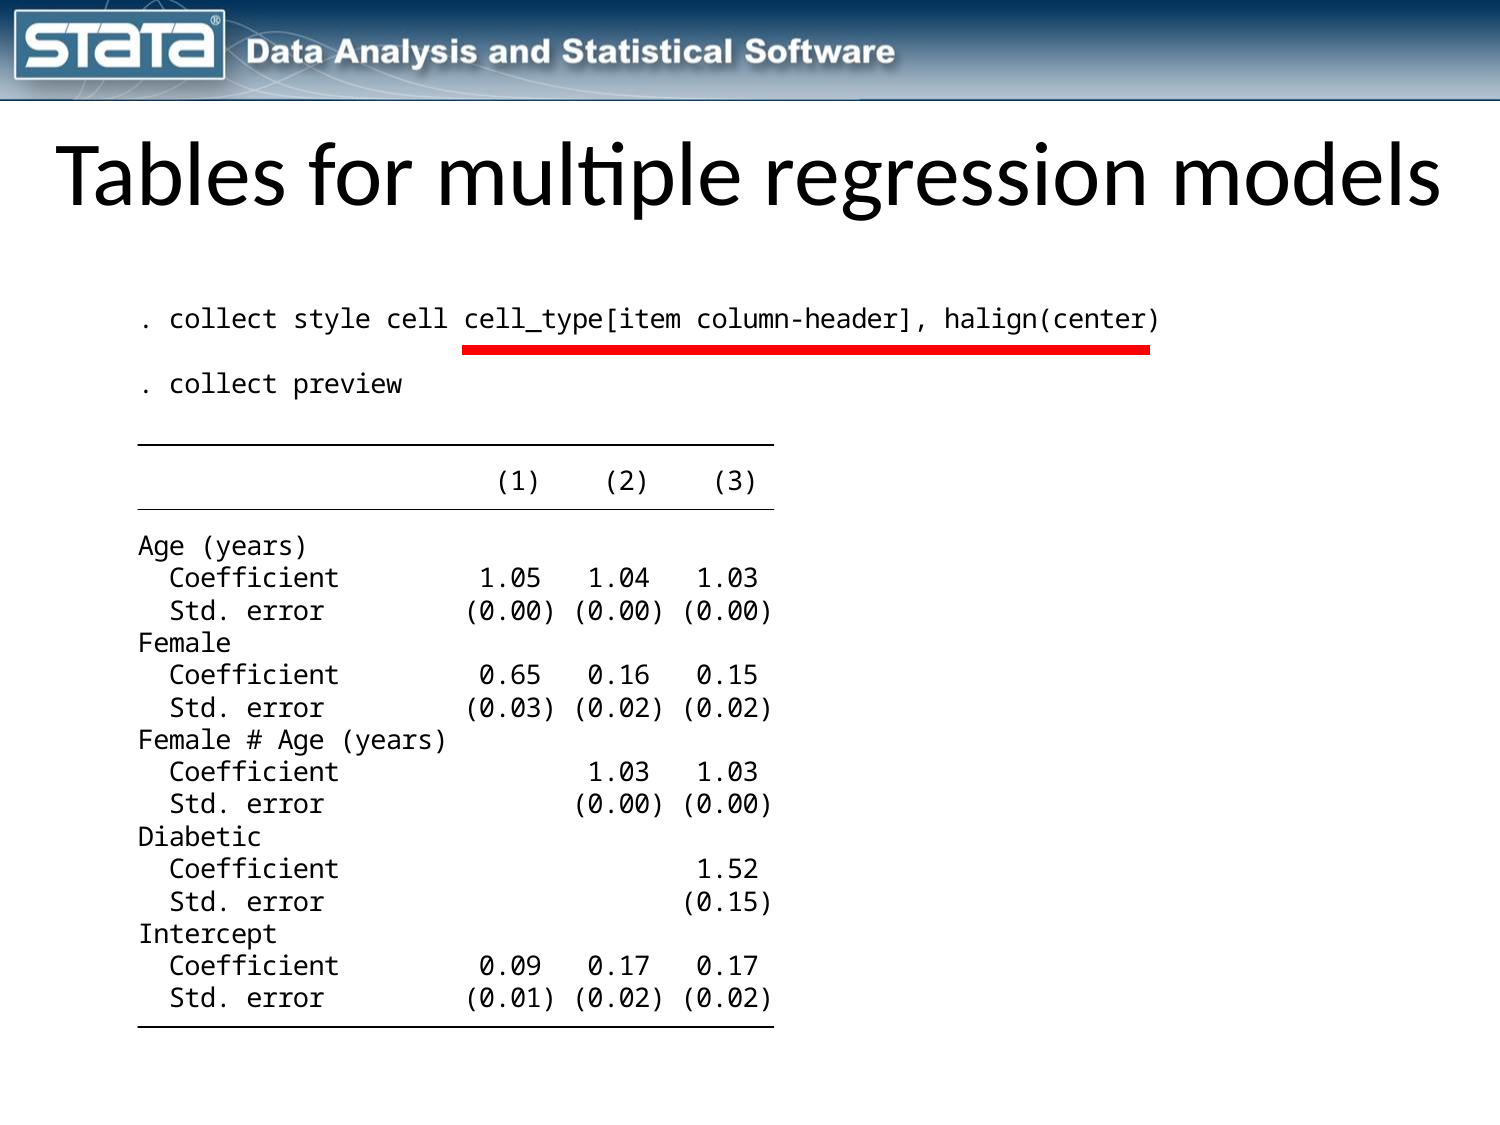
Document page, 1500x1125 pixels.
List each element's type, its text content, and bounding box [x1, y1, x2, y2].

picture [0, 0, 1500, 102]
title Tables for multiple regression models [0, 108, 1500, 238]
picture [124, 299, 1201, 1044]
